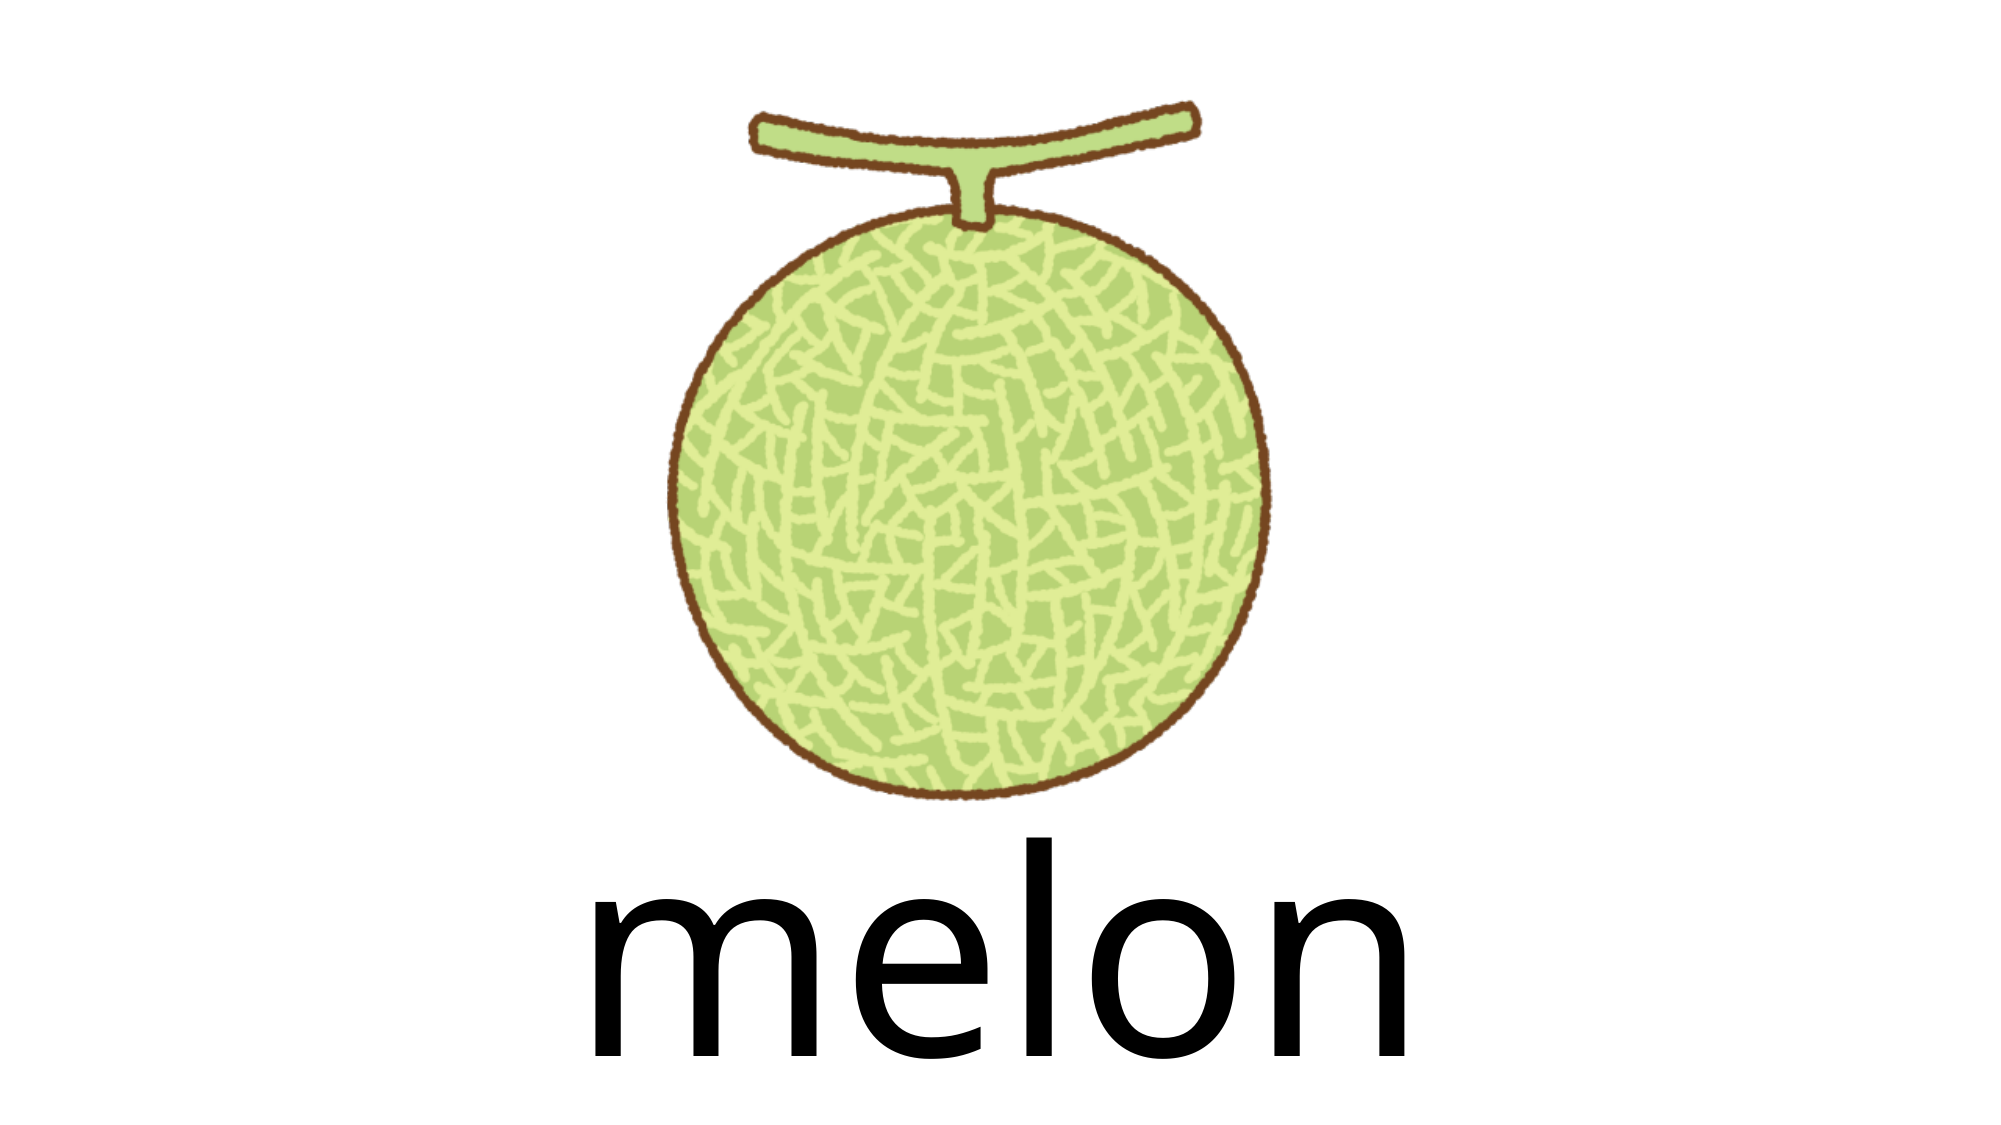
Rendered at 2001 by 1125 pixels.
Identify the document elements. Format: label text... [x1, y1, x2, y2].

text_box melon [556, 761, 1444, 1122]
picture [566, 41, 1379, 854]
